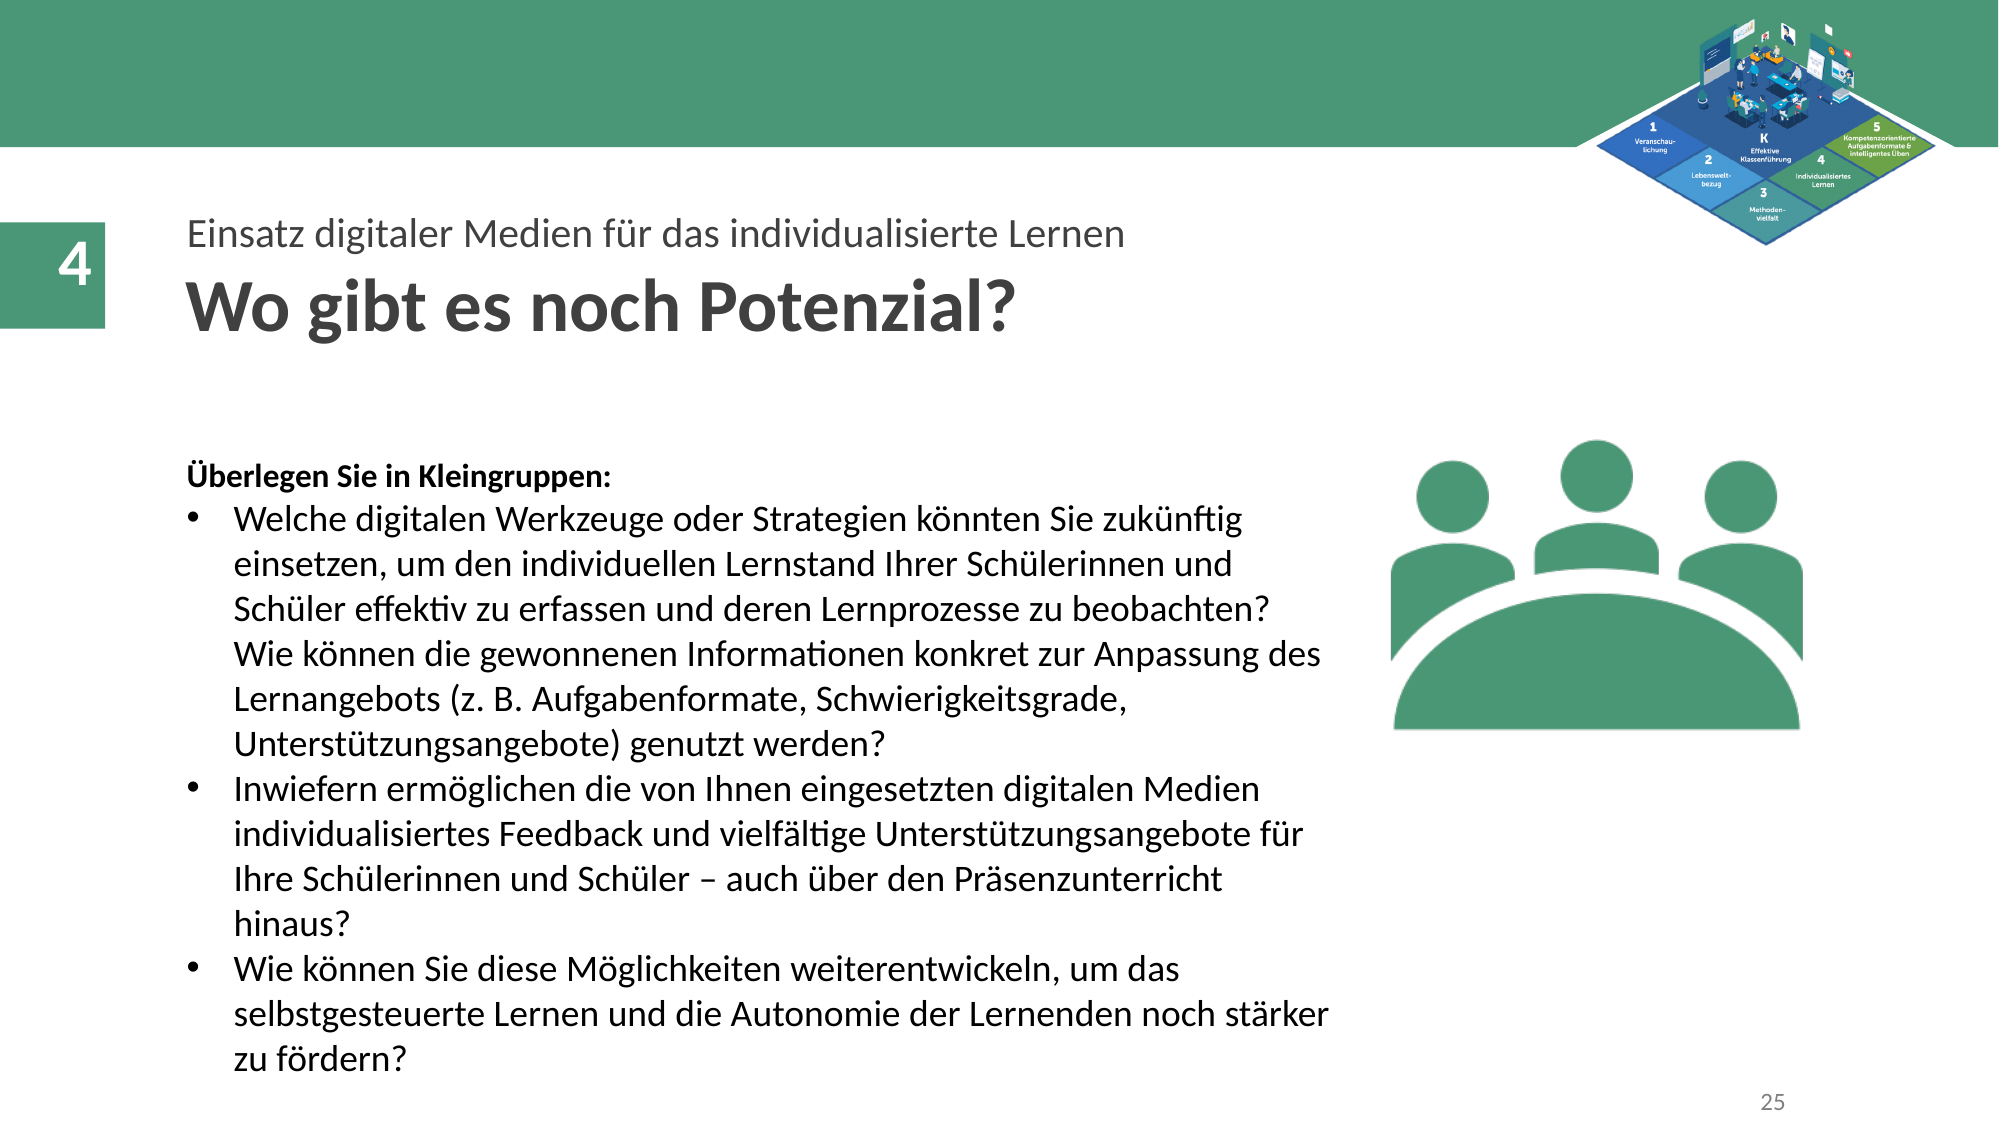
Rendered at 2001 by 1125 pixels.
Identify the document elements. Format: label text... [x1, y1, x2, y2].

picture [1589, 12, 1942, 249]
list Einsatz digitaler Medien für das individualisierte Lernen [171, 180, 1615, 264]
list Wo gibt es noch Potenzial? [170, 272, 1901, 356]
picture [1350, 338, 1844, 832]
slide_number 25 [1350, 1075, 1801, 1125]
text_box Überlegen Sie in Kleingruppen: Welche digitalen Werkzeuge oder Strategien könnten Sie zukünftig einsetzen, um den individuellen Lernstand Ihrer Schülerinnen und Schüler effektiv zu erfassen und deren Lernprozesse zu beobachten? Wie können die gewonnenen Informationen konkret zur Anpassung des Lernangebots (z. B. Aufgabenformate, Schwierigkeitsgrade, Unterstützungsangebote) genutzt werden? Inwiefern ermöglichen die von Ihnen eingesetzten digitalen Medien individualisiertes Feedback und vielfältige Unterstützungsangebote für Ihre Schülerinnen und Schüler – auch über den Präsenzunterricht hinaus? Wie können Sie diese Möglichkeiten weiterentwickeln, um das selbstgesteuerte Lernen und die Autonomie der Lernenden noch stärker zu fördern? [171, 446, 1351, 1087]
